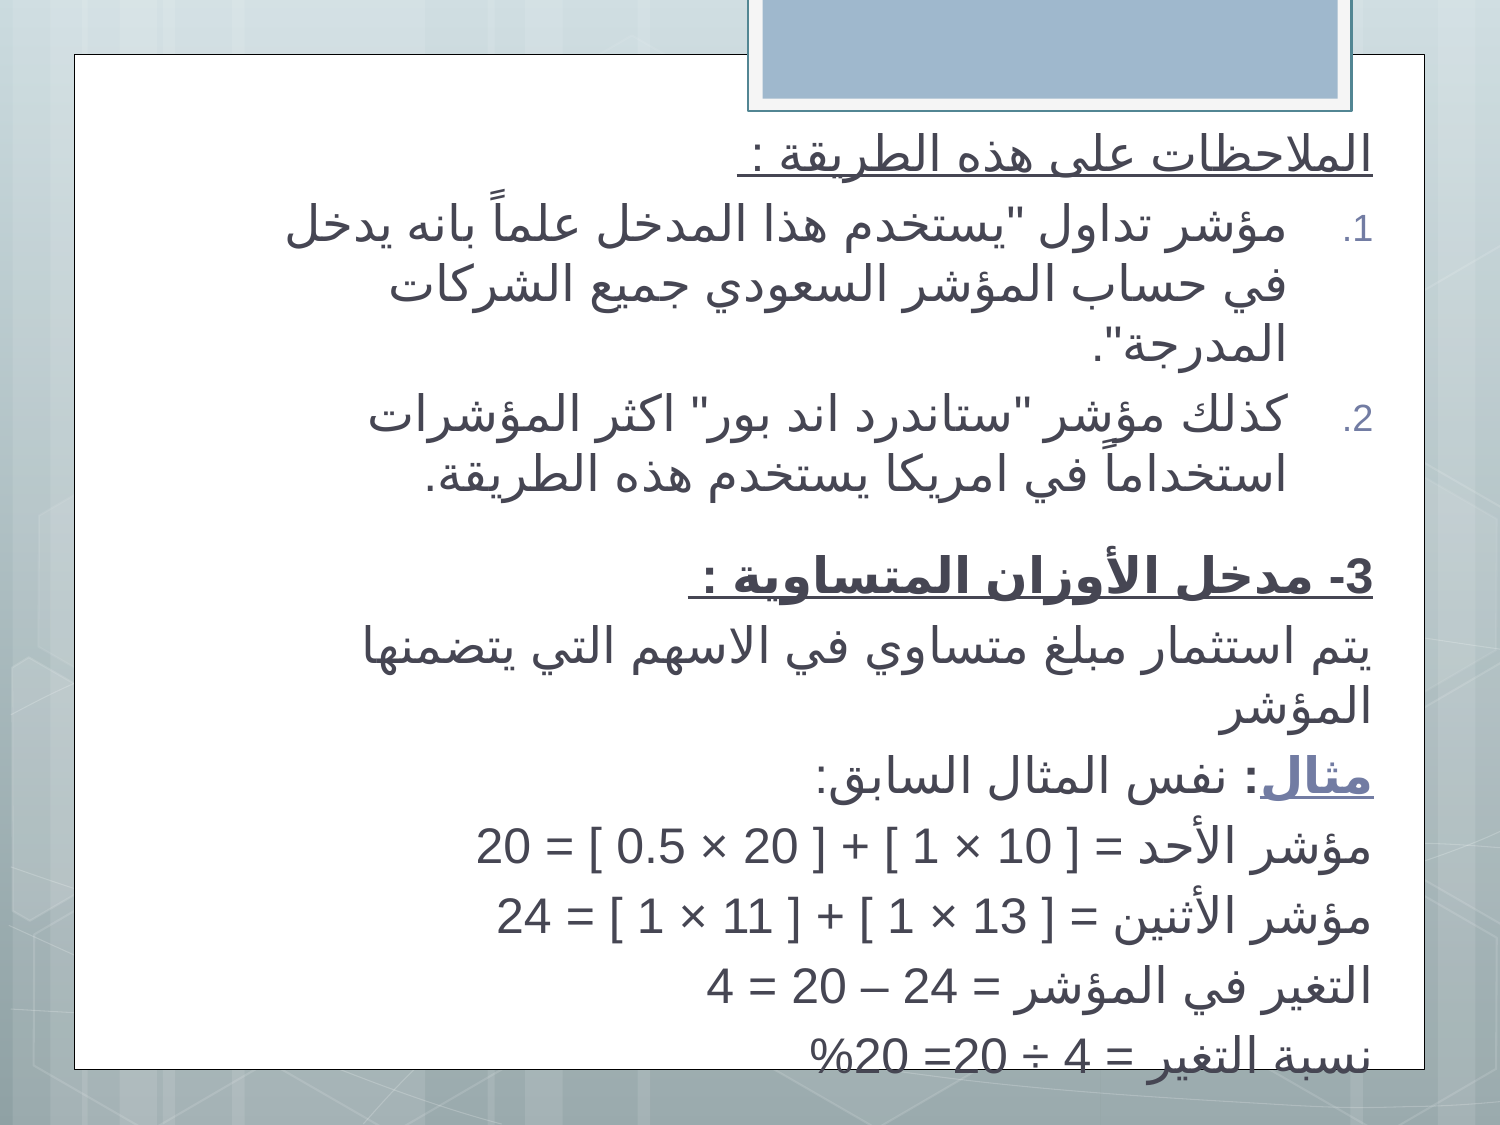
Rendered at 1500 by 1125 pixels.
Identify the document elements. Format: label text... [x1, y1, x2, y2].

list الملاحظات على هذه الطريقة : مؤشر تداول "يستخدم هذا المدخل علماً بانه يدخل في حساب المؤشر السعودي جميع الشركات المدرجة". كذلك مؤشر "ستاندرد اند بور" اكثر المؤشرات استخداماً في امريكا يستخدم هذه الطريقة. 3- مدخل الأوزان المتساوية : يتم استثمار مبلغ متساوي في الاسهم التي يتضمنها المؤشر مثال: نفس المثال السابق: مؤشر الأحد = [ 10 × 1 ] + [ 20 × 0.5 ] = 20 مؤشر الأثنين = [ 13 × 1 ] + [ 11 × 1 ] = 24 التغير في المؤشر = 24 – 20 = 4 نسبة التغير = 4 ÷ 20= 20% [194, 113, 1400, 1000]
